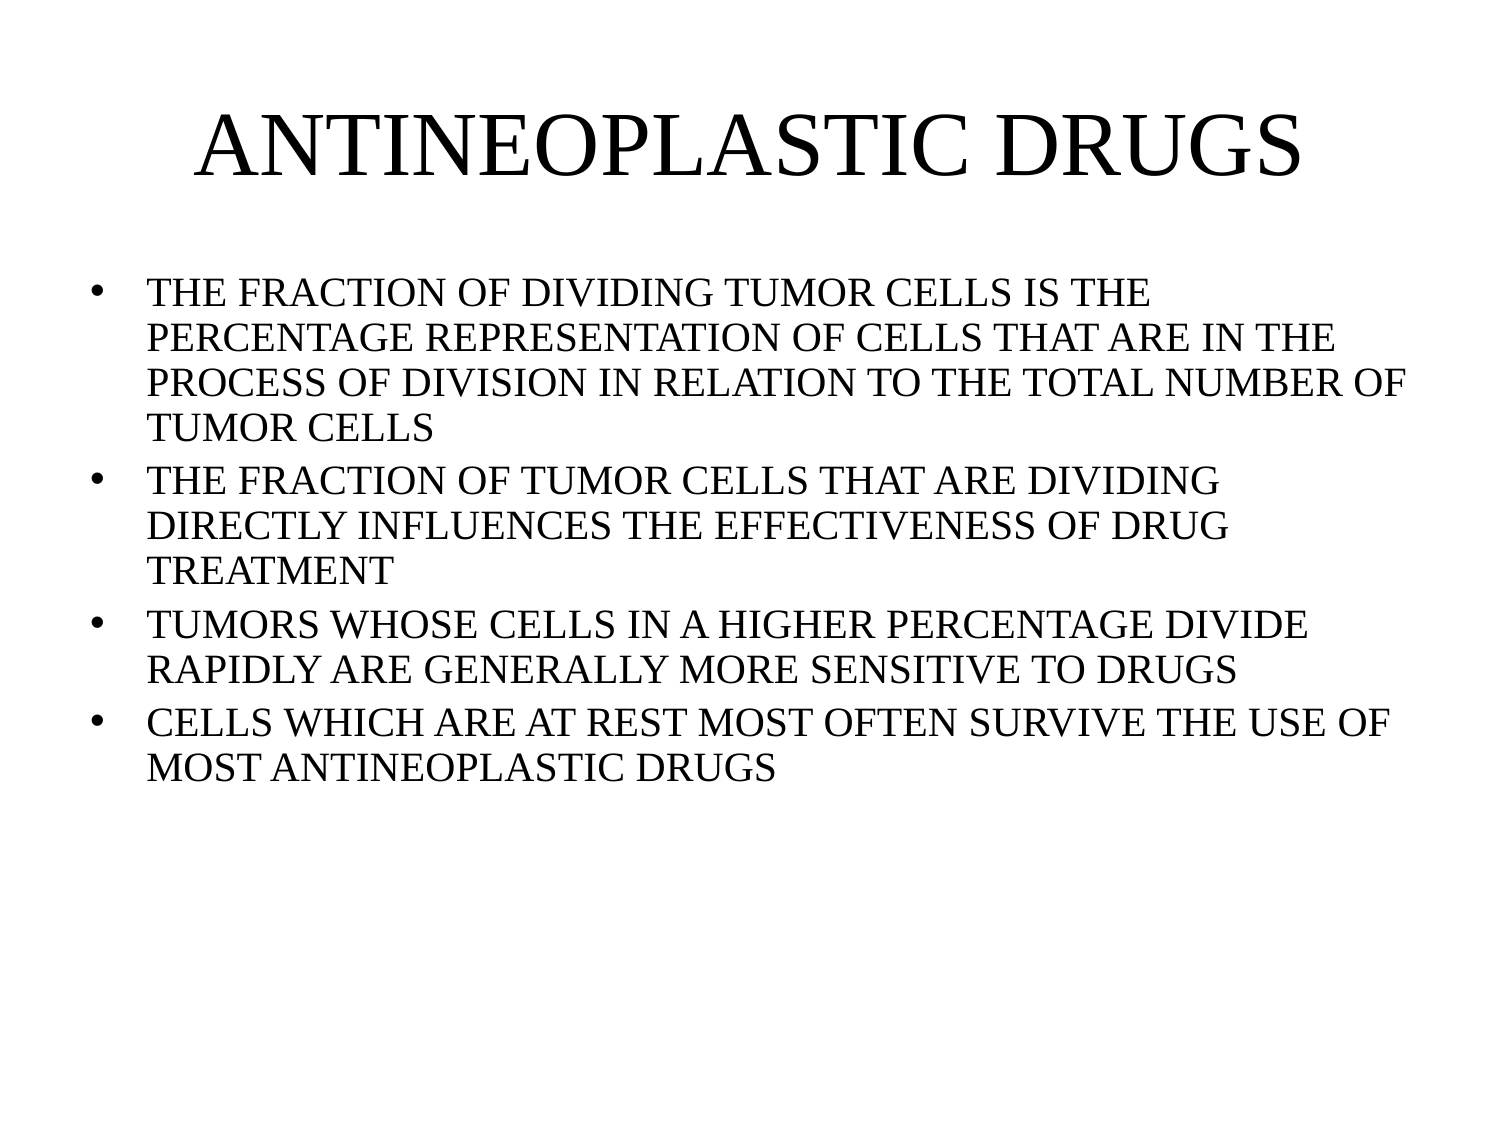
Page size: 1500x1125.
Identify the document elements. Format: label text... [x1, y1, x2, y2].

title ANTINEOPLASTIC DRUGS [75, 45, 1425, 233]
list THE FRACTION OF DIVIDING TUMOR CELLS IS THE PERCENTAGE REPRESENTATION OF CELLS THAT ARE IN THE PROCESS OF DIVISION IN RELATION TO THE TOTAL NUMBER OF TUMOR CELLS THE FRACTION OF TUMOR CELLS THAT ARE DIVIDING DIRECTLY INFLUENCES THE EFFECTIVENESS OF DRUG TREATMENT TUMORS WHOSE CELLS IN A HIGHER PERCENTAGE DIVIDE RAPIDLY ARE GENERALLY MORE SENSITIVE TO DRUGS CELLS WHICH ARE AT REST MOST OFTEN SURVIVE THE USE OF MOST ANTINEOPLASTIC DRUGS [75, 262, 1425, 1005]
